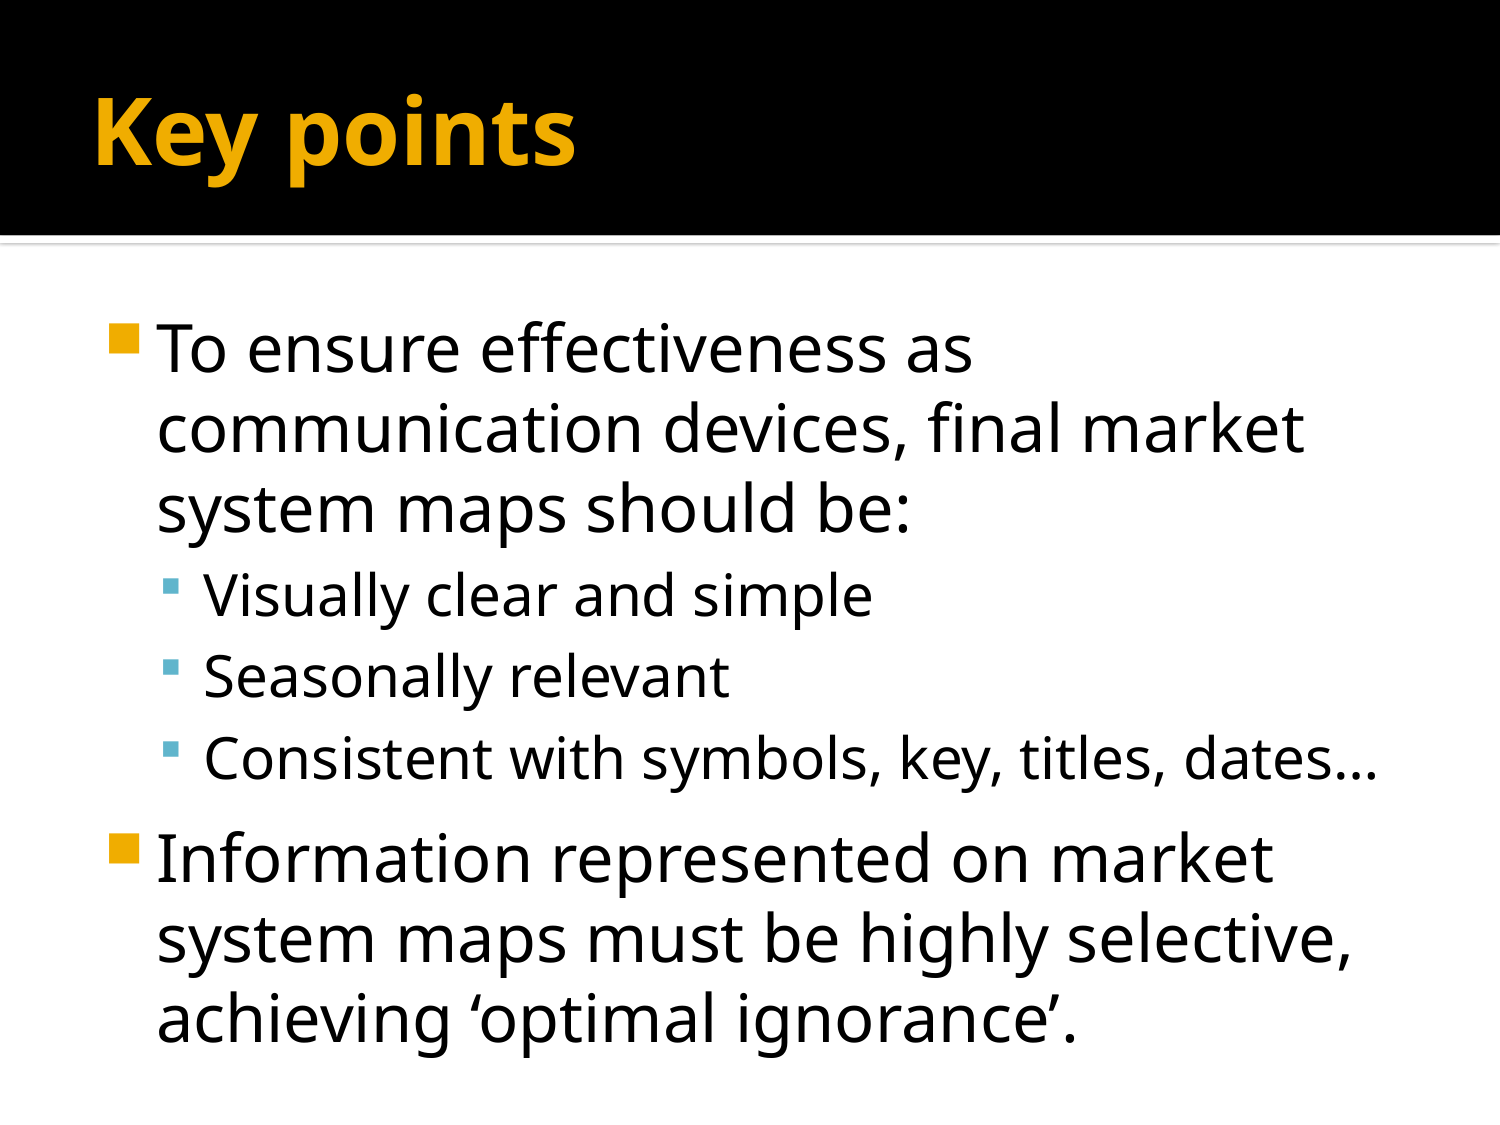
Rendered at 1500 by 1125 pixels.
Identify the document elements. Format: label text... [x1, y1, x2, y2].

list To ensure effectiveness as communication devices, final market system maps should be: Visually clear and simple Seasonally relevant Consistent with symbols, key, titles, dates… Information represented on market system maps must be highly selective, achieving ‘optimal ignorance’. [75, 291, 1425, 1050]
title Key points [75, 25, 1425, 231]
